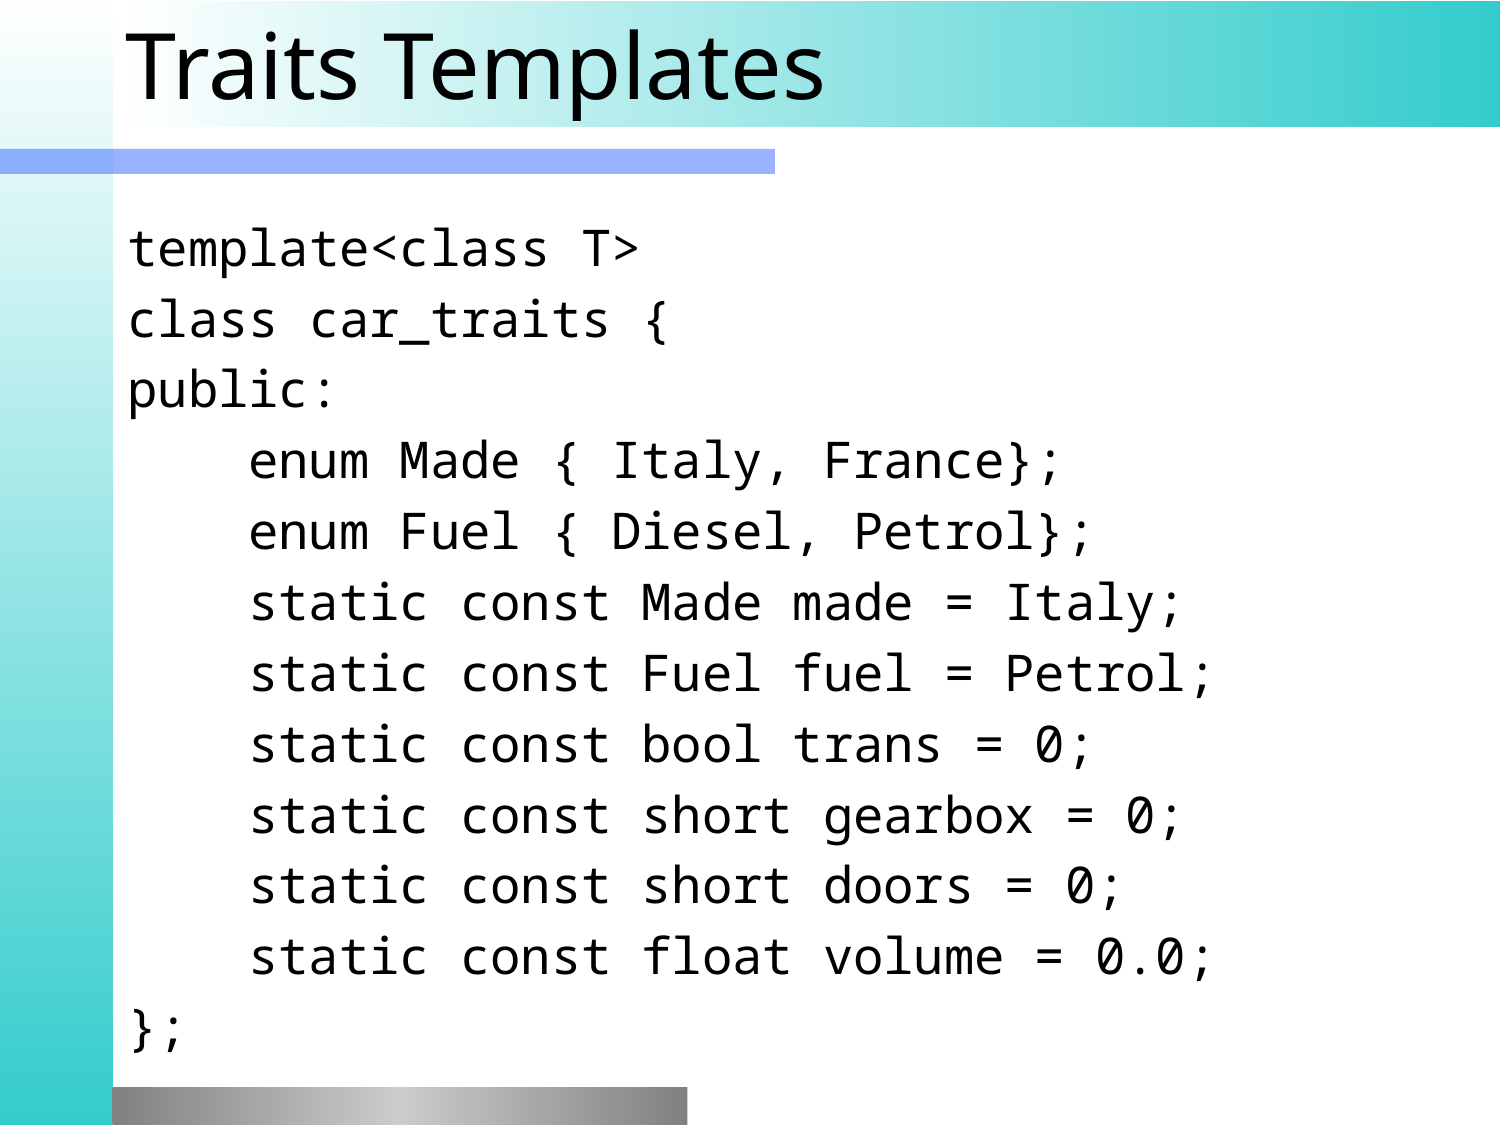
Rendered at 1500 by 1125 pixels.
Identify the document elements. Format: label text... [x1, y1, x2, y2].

list template<class T> class car_traits { public: enum Made { Italy, France}; enum Fuel { Diesel, Petrol}; static const Made made = Italy; static const Fuel fuel = Petrol; static const bool trans = 0; static const short gearbox = 0; static const short doors = 0; static const float volume = 0.0; }; [112, 207, 1388, 1073]
title Traits Templates [110, 0, 1500, 126]
